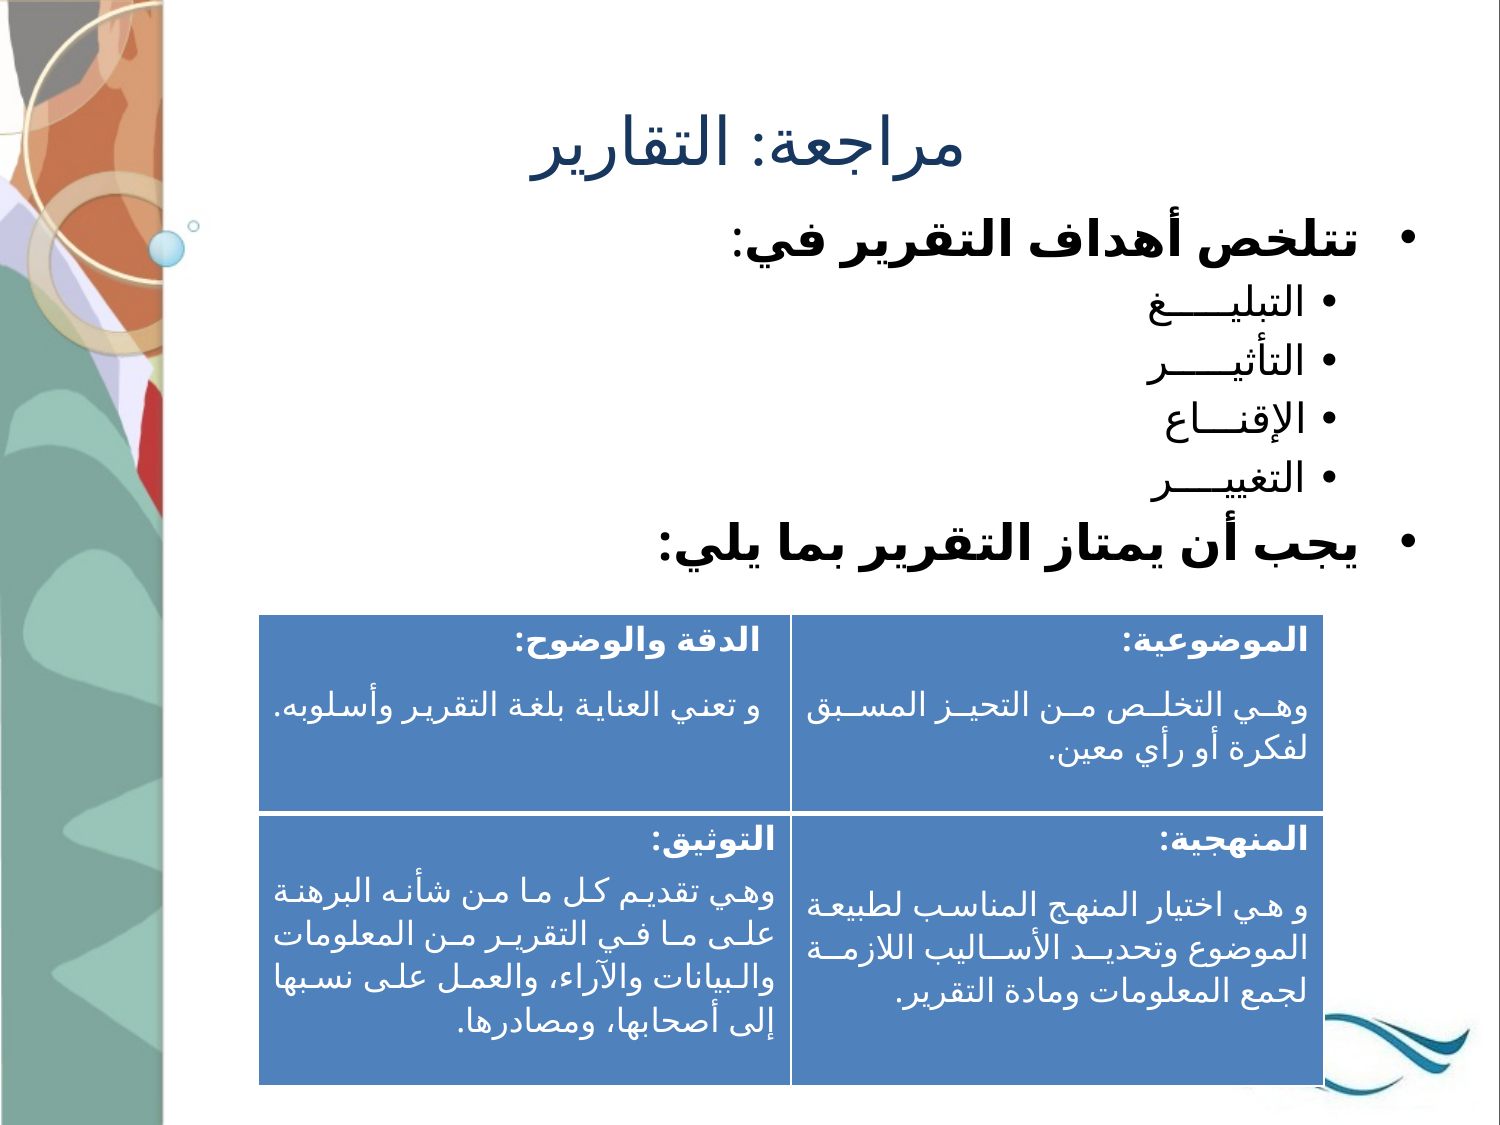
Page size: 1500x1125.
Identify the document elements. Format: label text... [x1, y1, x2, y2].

table_header الموضوعية: وهي التخلص من التحيز المسبق لفكرة أو رأي معين. [792, 615, 1323, 811]
title مراجعة: التقارير [75, 45, 1425, 233]
picture [0, 0, 1500, 1125]
list تتلخص أهداف التقرير في: • التبليـــــغ • التأثيـــــر • الإقنـــاع • التغييــــر يجب أن يمتاز التقرير بما يلي: [164, 199, 1432, 942]
table_header الدقة والوضوح: و تعني العناية بلغة التقرير وأسلوبه. [259, 615, 790, 811]
table_cell التوثيق: وهي تقديم كل ما من شأنه البرهنة على ما في التقرير من المعلومات والبيانات والآراء، والعمل على نسبها إلى أصحابها، ومصادرها. [259, 816, 790, 1085]
table_cell المنهجية: و هي اختيار المنهج المناسب لطبيعة الموضوع وتحديد الأساليب اللازمة لجمع المعلومات ومادة التقرير. [792, 816, 1323, 1085]
